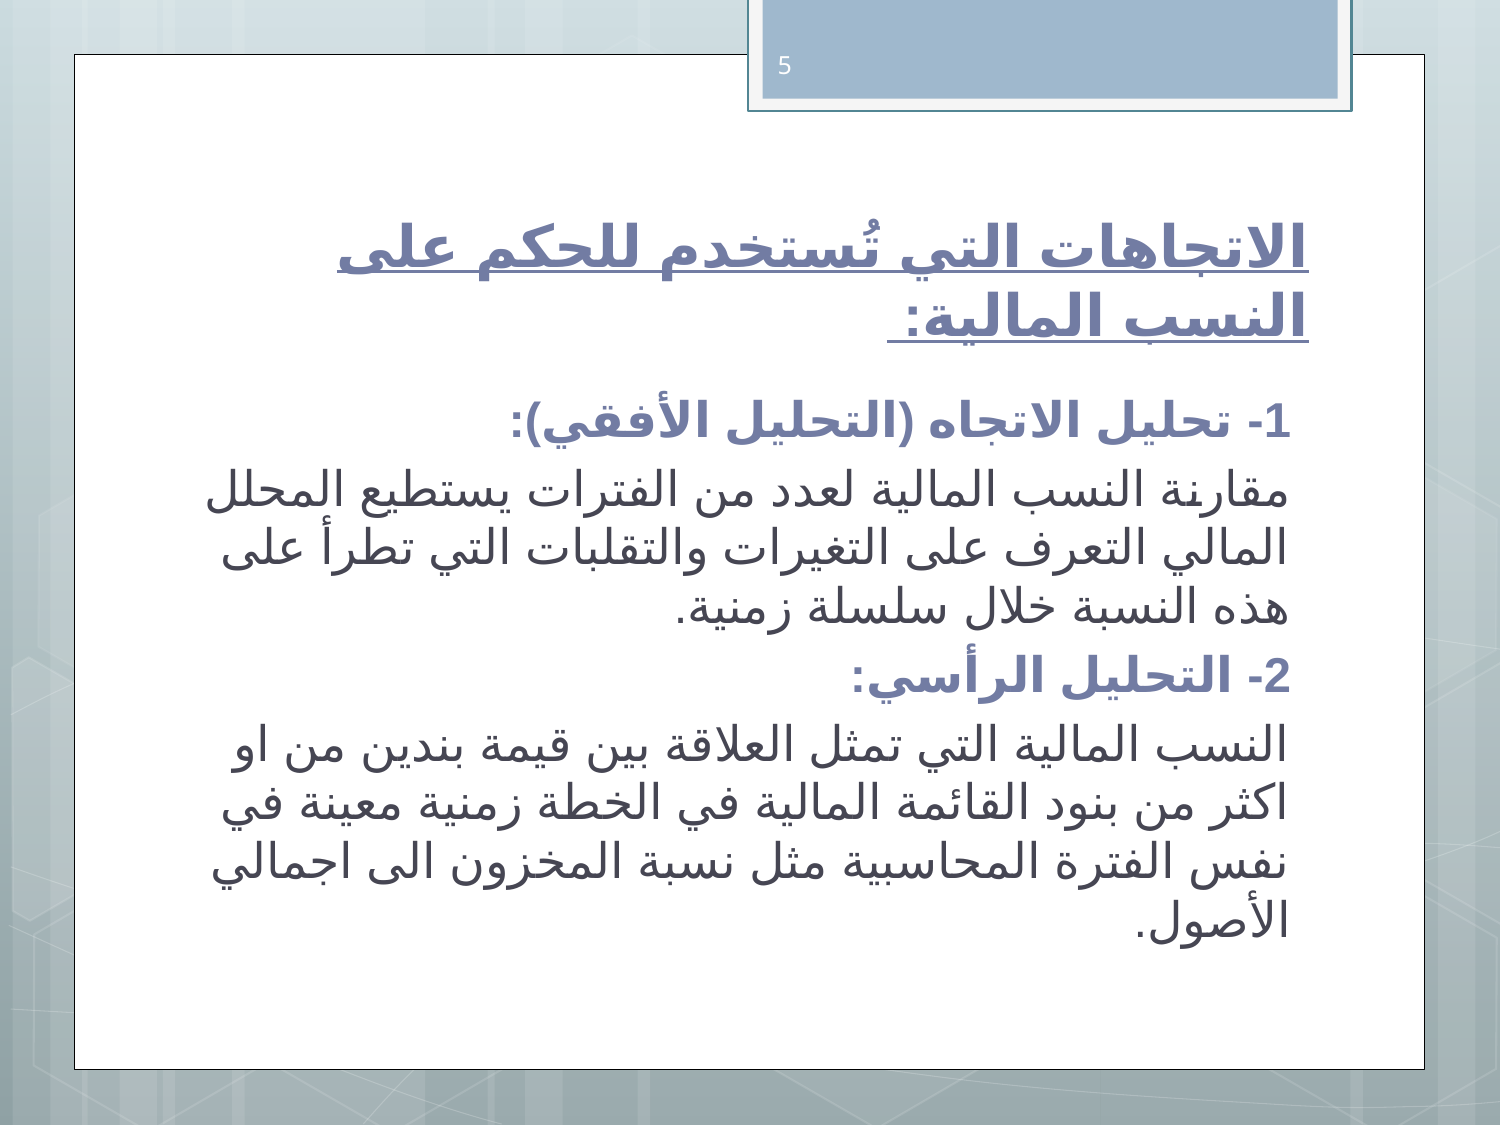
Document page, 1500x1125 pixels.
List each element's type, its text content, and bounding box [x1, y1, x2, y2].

slide_number 5 [762, 36, 982, 97]
list 1- تحليل الاتجاه (التحليل الأفقي): مقارنة النسب المالية لعدد من الفترات يستطيع المحلل المالي التعرف على التغيرات والتقلبات التي تطرأ على هذه النسبة خلال سلسلة زمنية. 2- التحليل الرأسي: النسب المالية التي تمثل العلاقة بين قيمة بندين من او اكثر من بنود القائمة المالية في الخطة زمنية معينة في نفس الفترة المحاسبية مثل نسبة المخزون الى اجمالي الأصول. [171, 381, 1317, 957]
title الاتجاهات التي تُستخدم للحكم على النسب المالية: [171, 168, 1324, 357]
